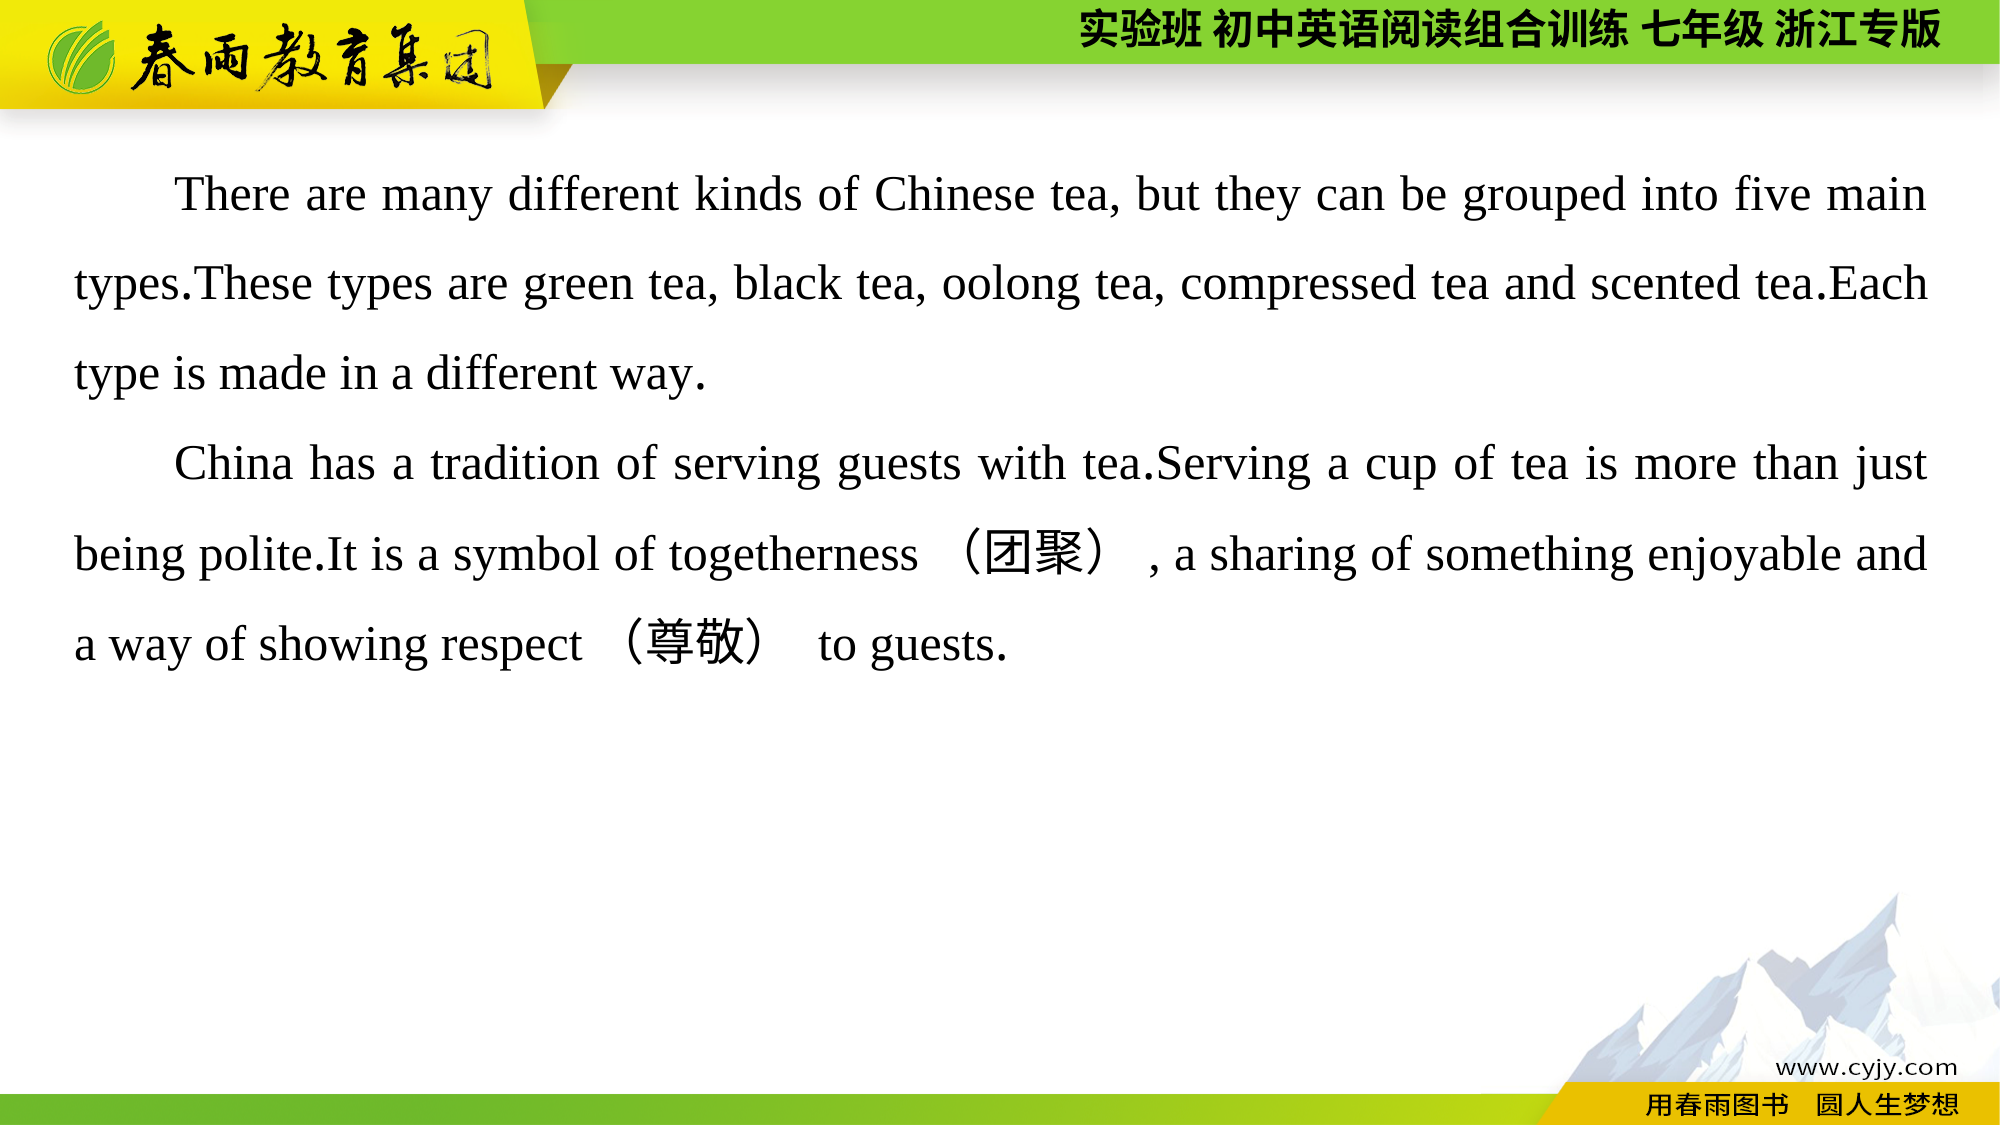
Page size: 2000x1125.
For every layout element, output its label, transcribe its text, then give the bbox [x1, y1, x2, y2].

picture [0, 0, 2000, 1125]
list There are many different kinds of Chinese tea, but they can be grouped into five main types.These types are green tea, black tea, oolong tea, compressed tea and scented tea.Each type is made in a different way. China has a tradition of serving guests with tea.Serving a cup of tea is more than just being polite.It is a symbol of togetherness（团聚）, a sharing of something enjoyable and a way of showing respect（尊敬） to guests. [59, 122, 1944, 672]
